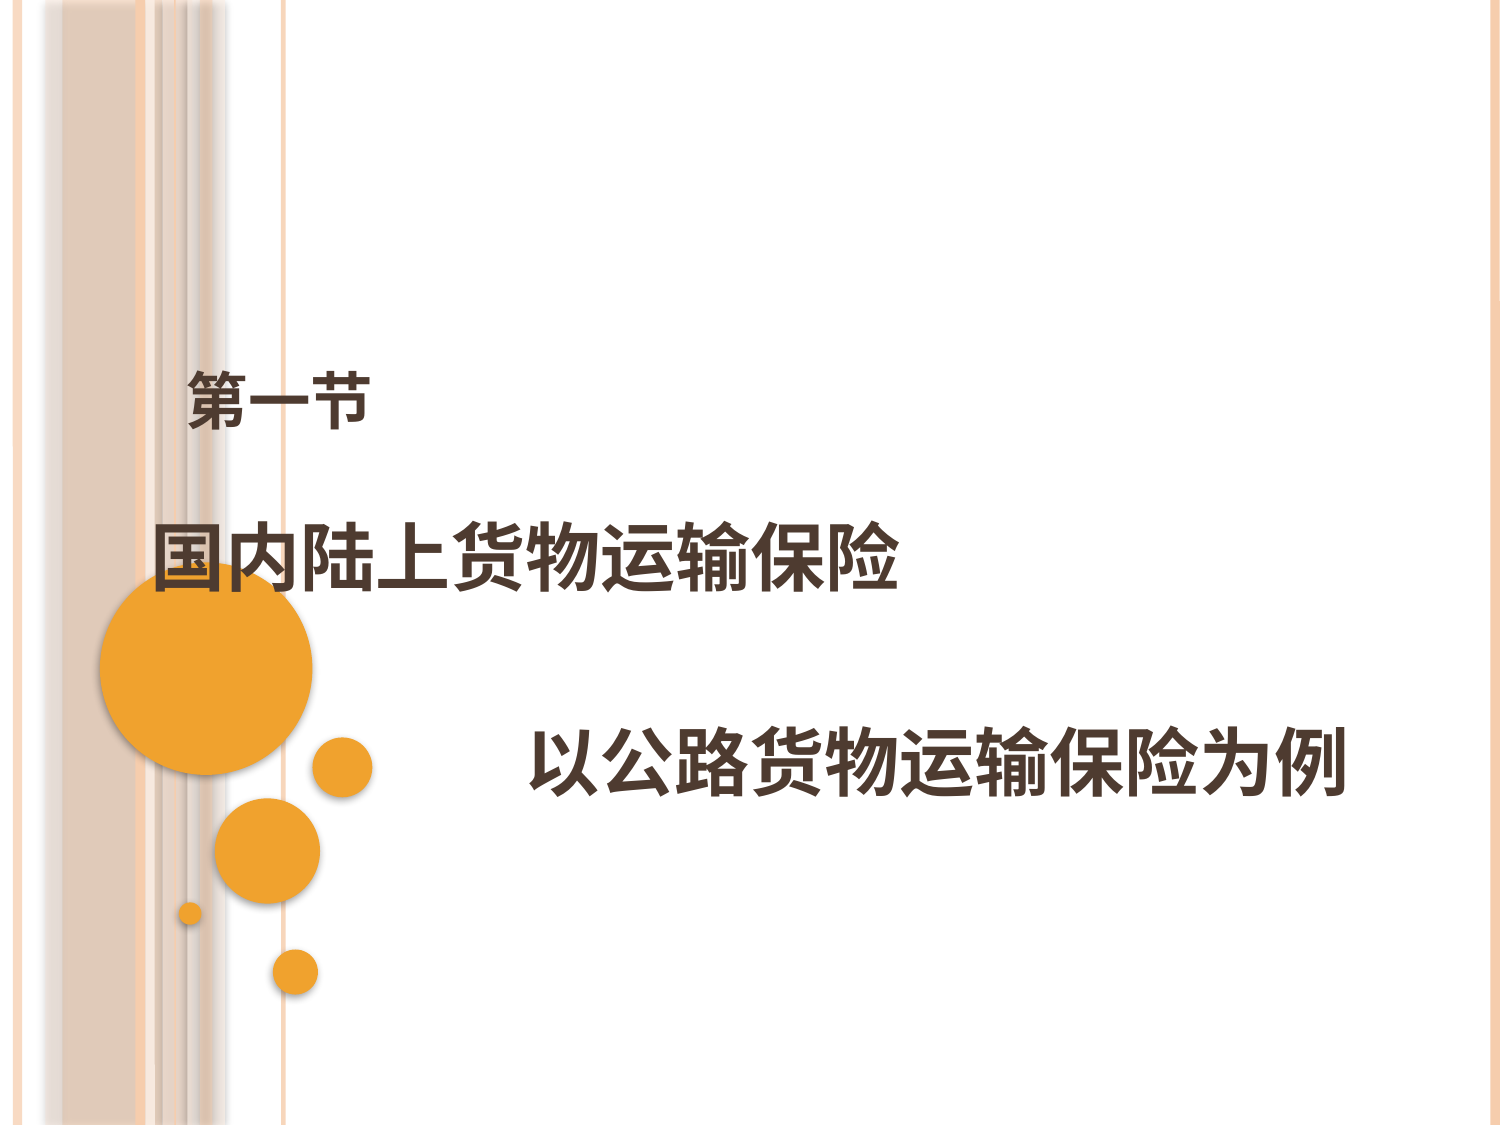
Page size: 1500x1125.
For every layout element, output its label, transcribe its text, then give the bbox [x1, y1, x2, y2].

title 第一节 [171, 160, 1152, 445]
subtitle 国内陆上货物运输保险 以公路货物运输保险为例 [135, 503, 1365, 892]
